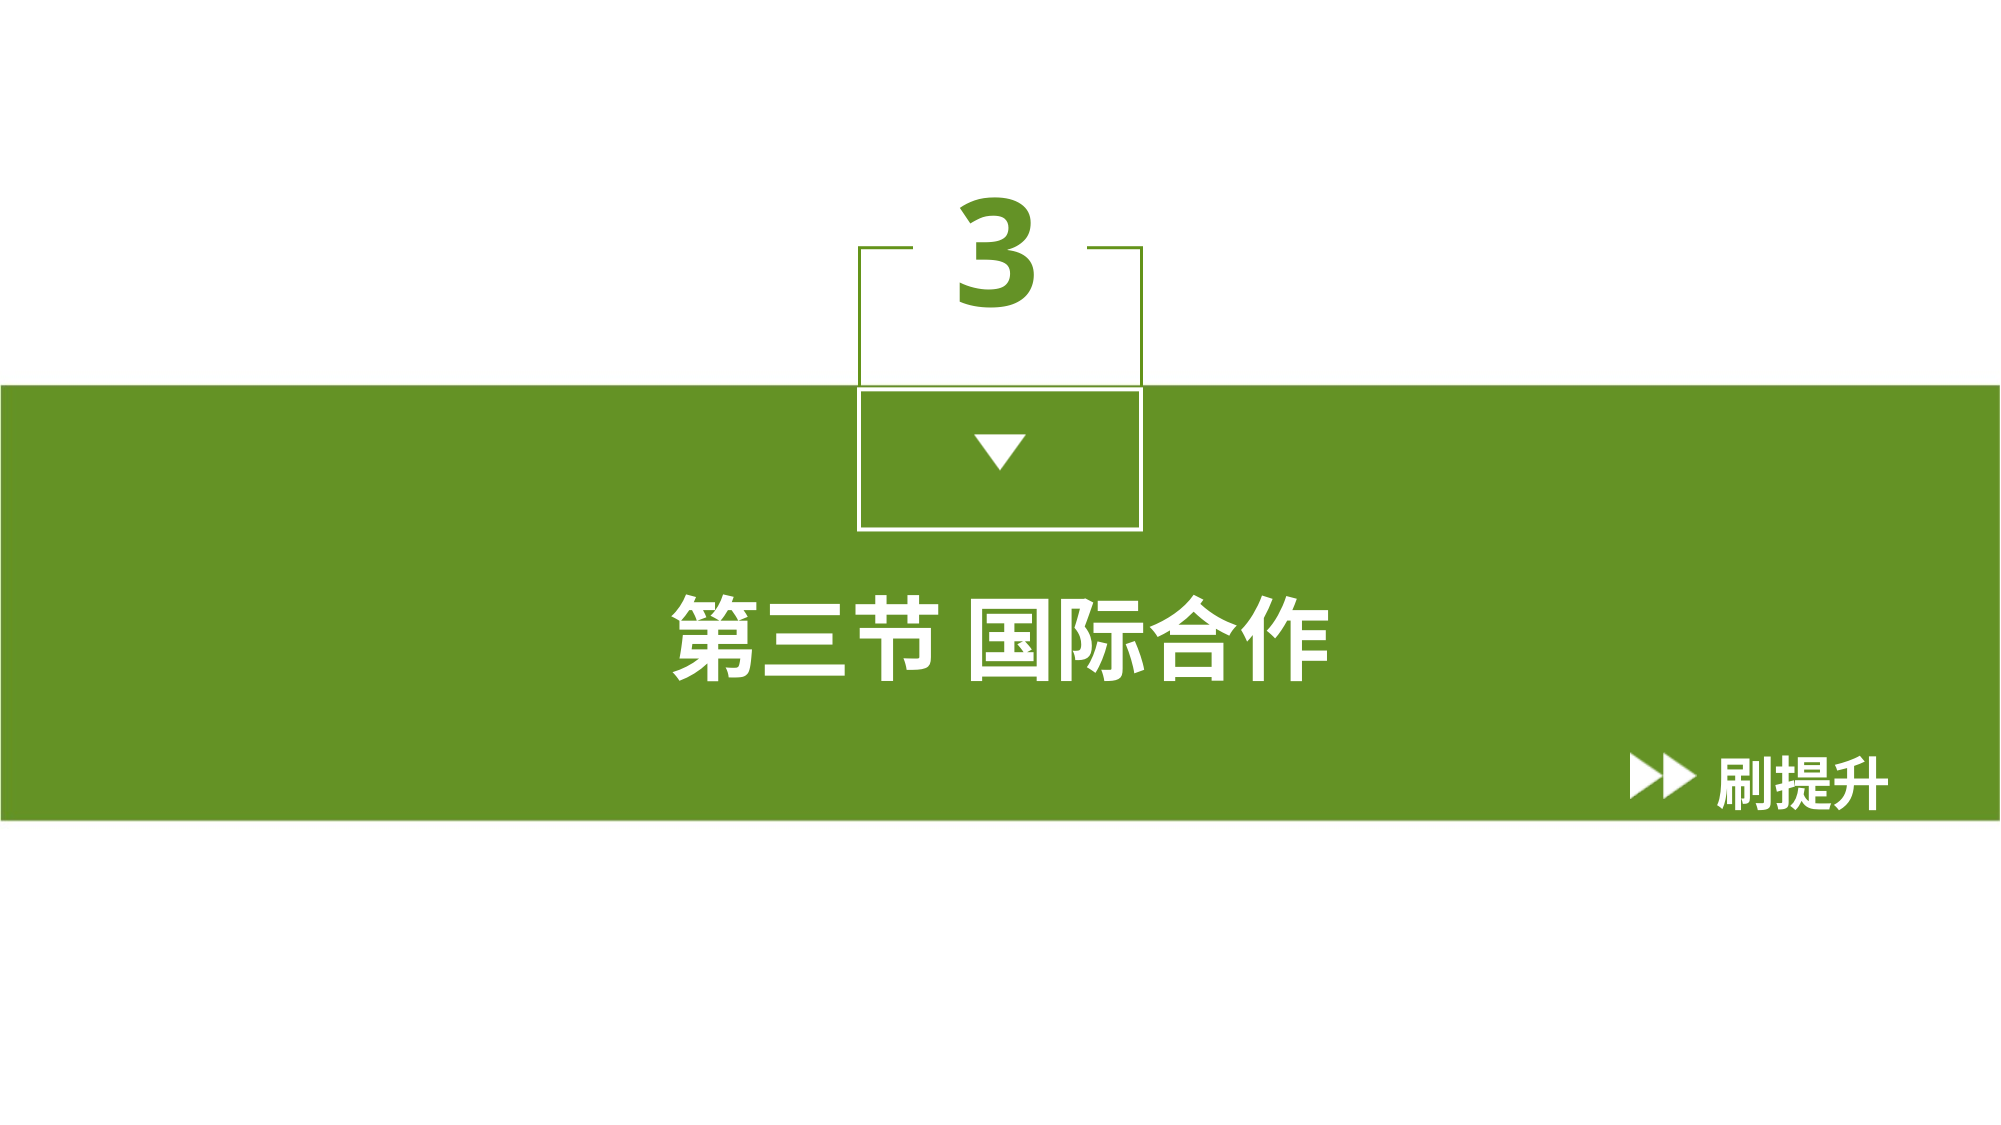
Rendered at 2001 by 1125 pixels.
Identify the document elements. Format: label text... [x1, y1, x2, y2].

picture [0, 0, 2000, 572]
text_box 第三节 国际合作 [0, 572, 2000, 699]
text_box 刷提升 [1715, 718, 1997, 812]
text_box 3 [865, 148, 1130, 345]
picture [0, 699, 2000, 1125]
